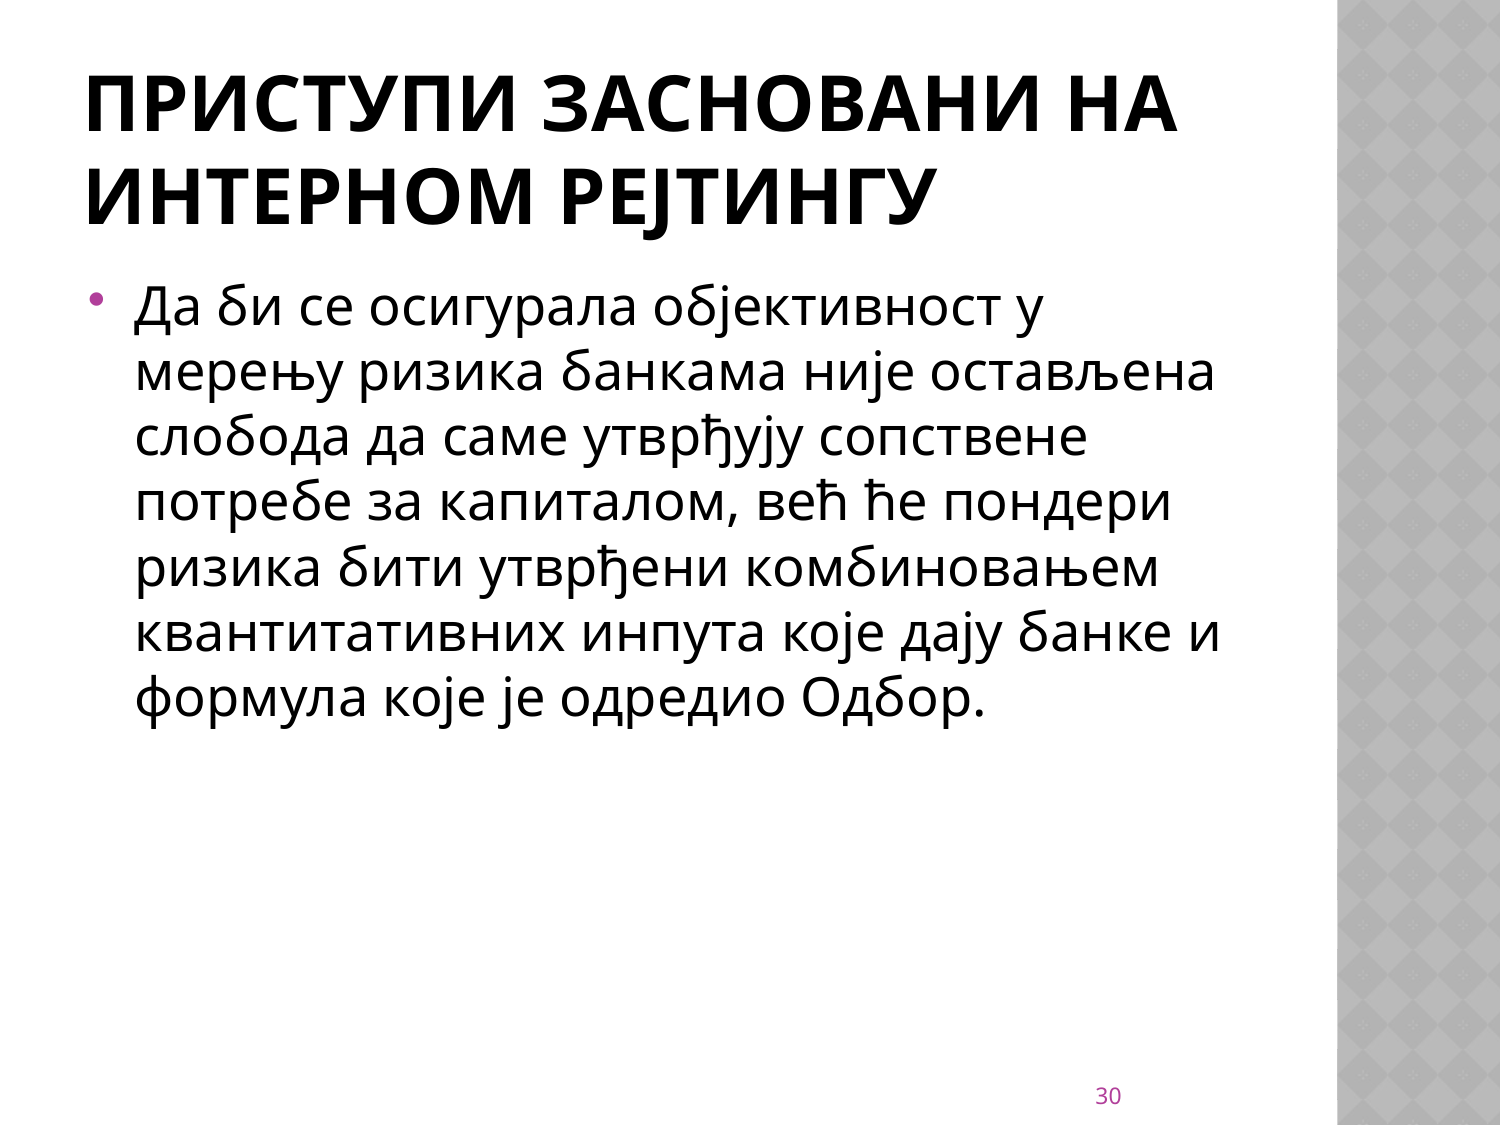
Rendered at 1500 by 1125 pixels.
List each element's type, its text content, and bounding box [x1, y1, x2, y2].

list Да би се осигурала објективност у мерењу ризика банкама није остављена слобода да саме утврђују сопствене потребе за капиталом, већ ће пондери ризика бити утврђени комбиновањем квантитативних инпута које дају банке и формула које је одредио Одбор. [75, 264, 1263, 1059]
title Приступи засновани на интерном рејтингу [75, 52, 1263, 240]
slide_number 30 [1025, 1075, 1122, 1113]
